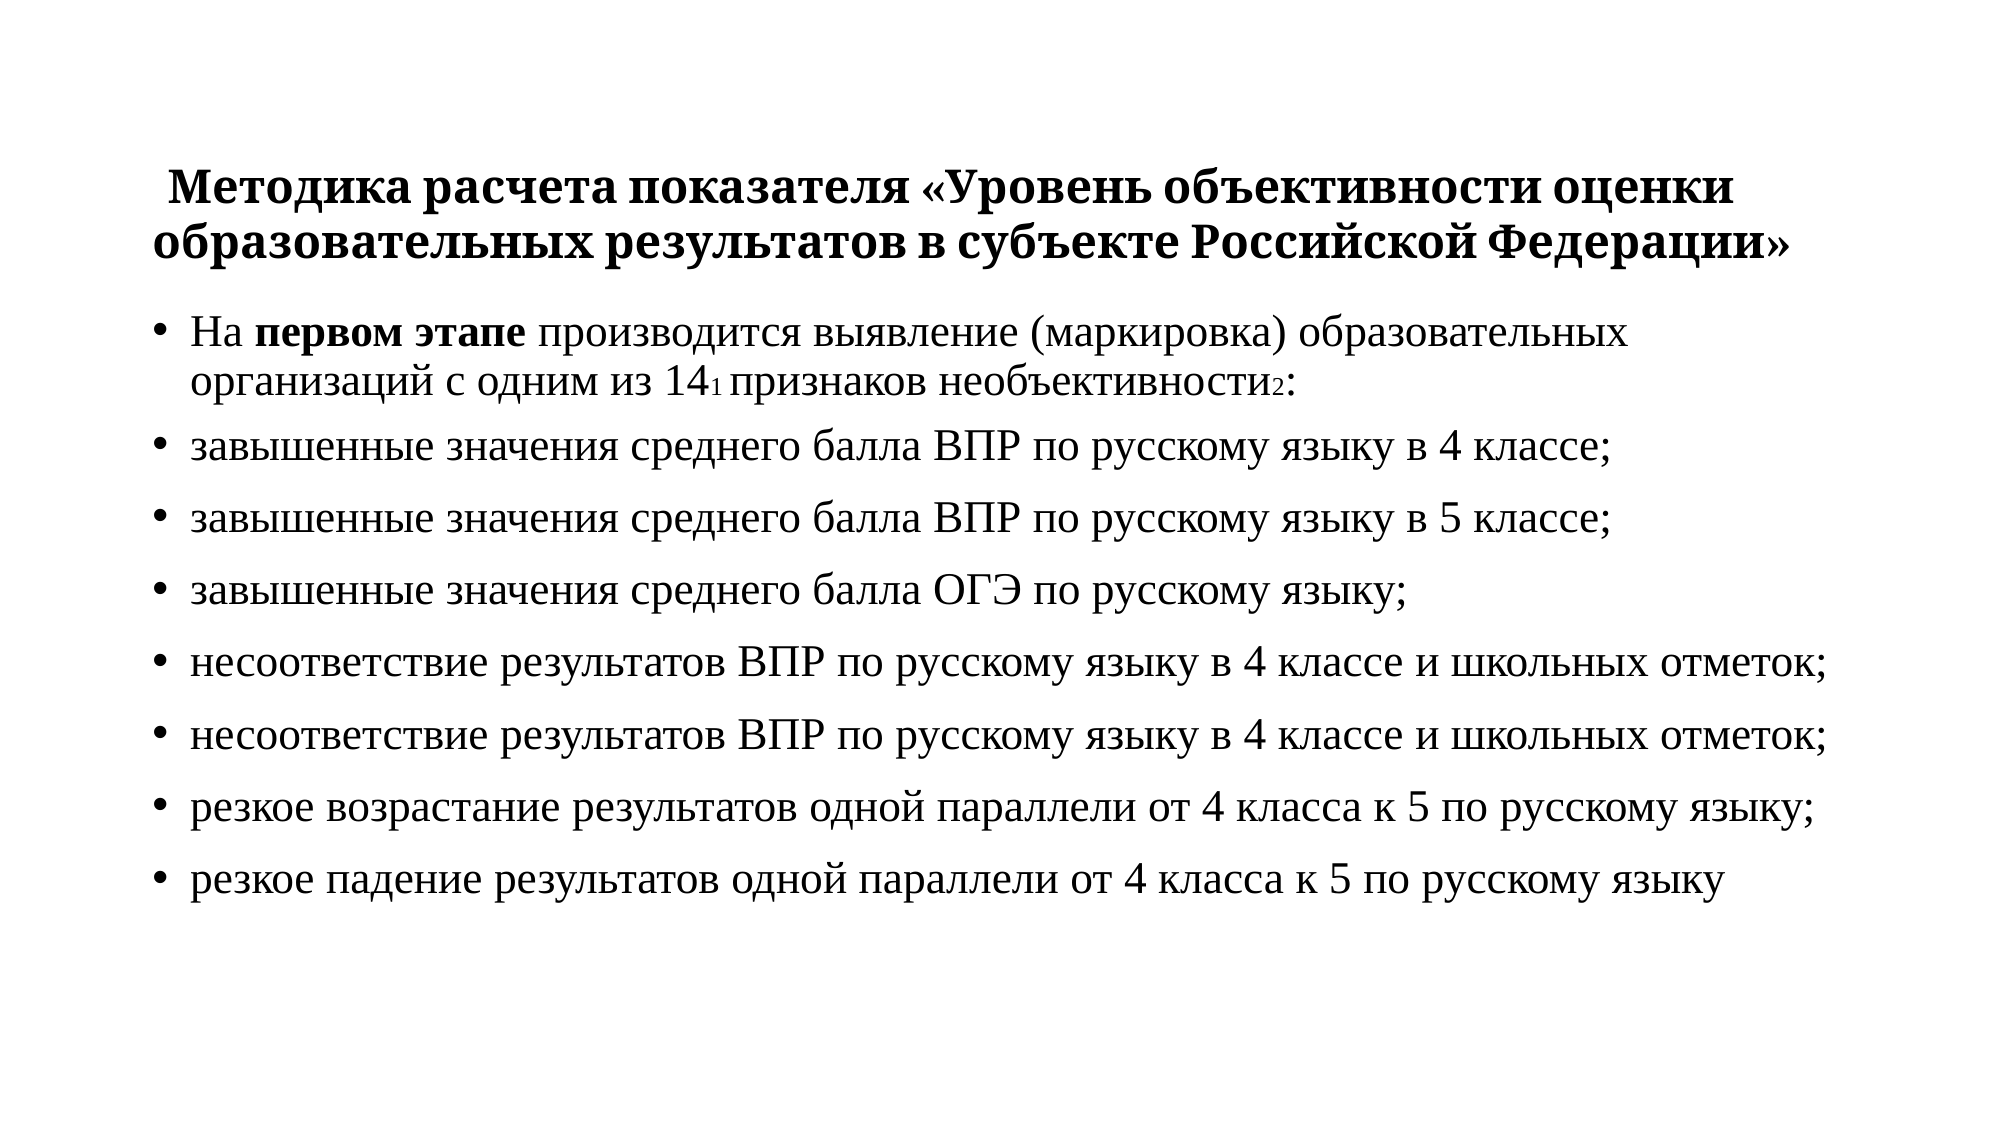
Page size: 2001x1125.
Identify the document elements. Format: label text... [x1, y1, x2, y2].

list На первом этапе производится выявление (маркировка) образовательных организаций с одним из 141 признаков необъективности2: завышенные значения среднего балла ВПР по русскому языку в 4 классе; завышенные значения среднего балла ВПР по русскому языку в 5 классе; завышенные значения среднего балла ОГЭ по русскому языку; несоответствие результатов ВПР по русскому языку в 4 классе и школьных отметок; несоответствие результатов ВПР по русскому языку в 4 классе и школьных отметок; резкое возрастание результатов одной параллели от 4 класса к 5 по русскому языку; резкое падение результатов одной параллели от 4 класса к 5 по русскому языку [137, 299, 1863, 1014]
title Методика расчета показателя «Уровень объективности оценки образовательных результатов в субъекте Российской Федерации» [137, 59, 1863, 278]
